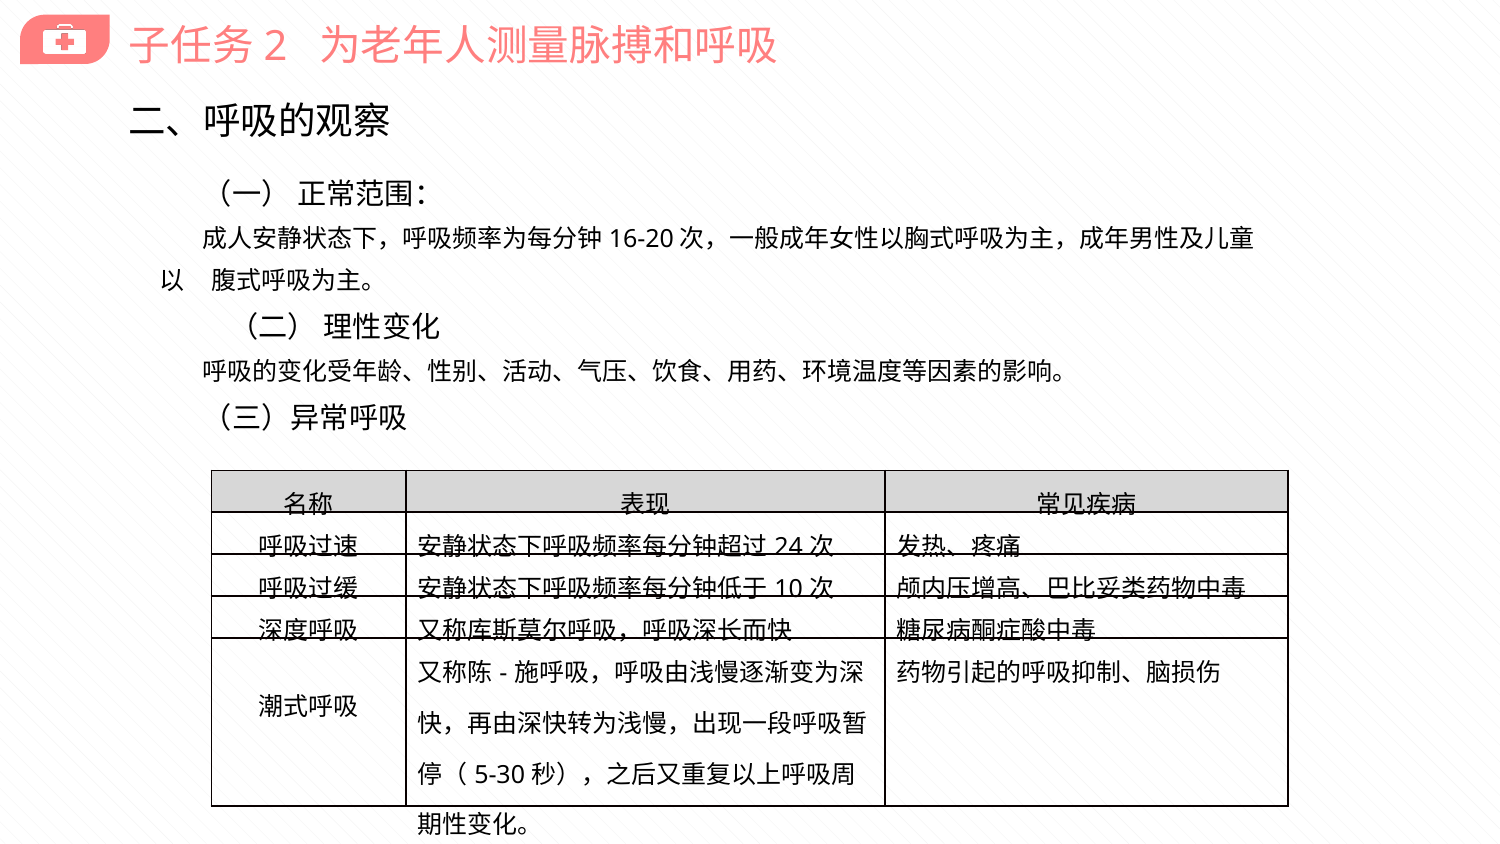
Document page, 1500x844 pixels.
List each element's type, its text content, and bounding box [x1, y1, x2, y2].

text_box （一） 正常范围： 成人安静状态下，呼吸频率为每分钟16-20次，一般成年女性以胸式呼吸为主，成年男性及儿童以 腹式呼吸为主。 （二） 理性变化 呼吸的变化受年龄、性别、活动、气压、饮食、用药、环境温度等因素的影响。 （三）异常呼吸 [144, 128, 1283, 442]
table_cell 颅内压增高、巴比妥类药物中毒 [886, 555, 1287, 595]
table_cell 呼吸过缓 [212, 555, 405, 595]
table_cell 深度呼吸 [212, 597, 405, 637]
table_header 名称 [212, 471, 405, 511]
table_cell 糖尿病酮症酸中毒 [886, 597, 1287, 637]
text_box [19, 11, 863, 78]
text_box 二、呼吸的观察 [113, 89, 525, 150]
table_header 常见疾病 [886, 471, 1287, 511]
table_cell 发热、疼痛 [886, 513, 1287, 553]
table_header 表现 [407, 471, 884, 511]
table_cell 呼吸过速 [212, 513, 405, 553]
table_cell 又称库斯莫尔呼吸，呼吸深长而快 [407, 597, 884, 637]
table_cell 又称陈-施呼吸，呼吸由浅慢逐渐变为深快，再由深快转为浅慢，出现一段呼吸暂停（5-30秒），之后又重复以上呼吸周期性变化。 [407, 639, 884, 805]
table_cell 潮式呼吸 [212, 639, 405, 805]
table_cell 药物引起的呼吸抑制、脑损伤 [886, 639, 1287, 805]
table_cell 安静状态下呼吸频率每分钟超过24次 [407, 513, 884, 553]
table_cell 安静状态下呼吸频率每分钟低于10次 [407, 555, 884, 595]
